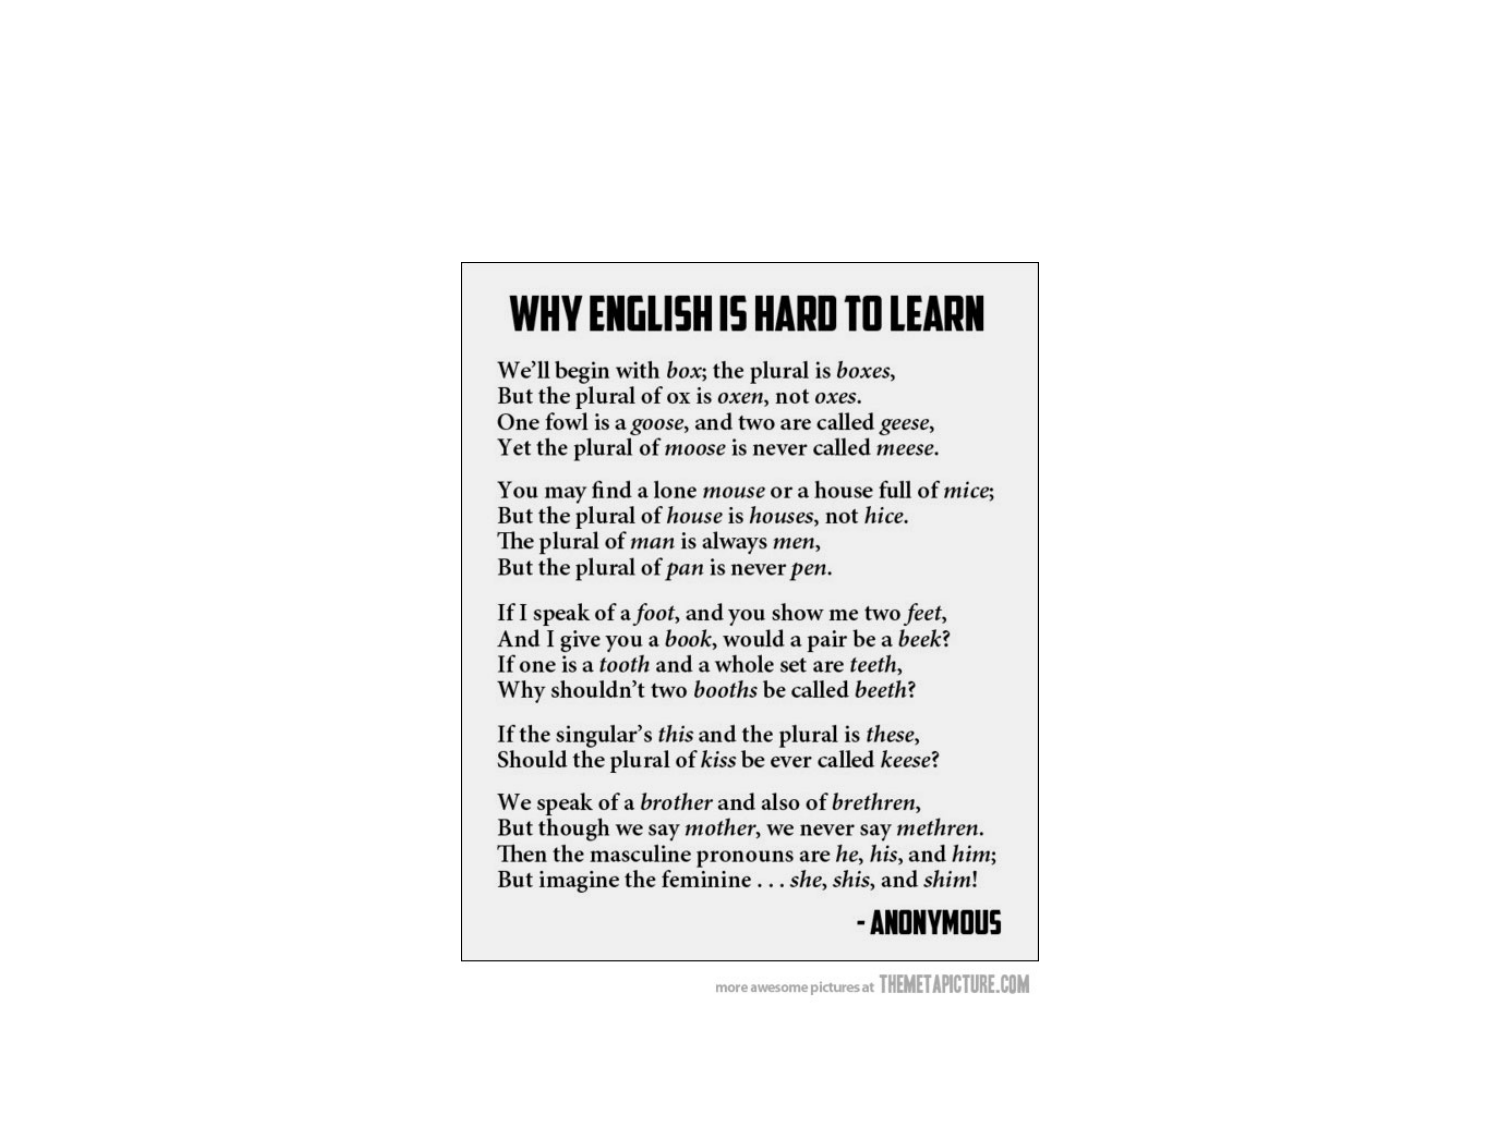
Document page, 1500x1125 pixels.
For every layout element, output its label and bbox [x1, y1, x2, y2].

list [461, 262, 1039, 1006]
